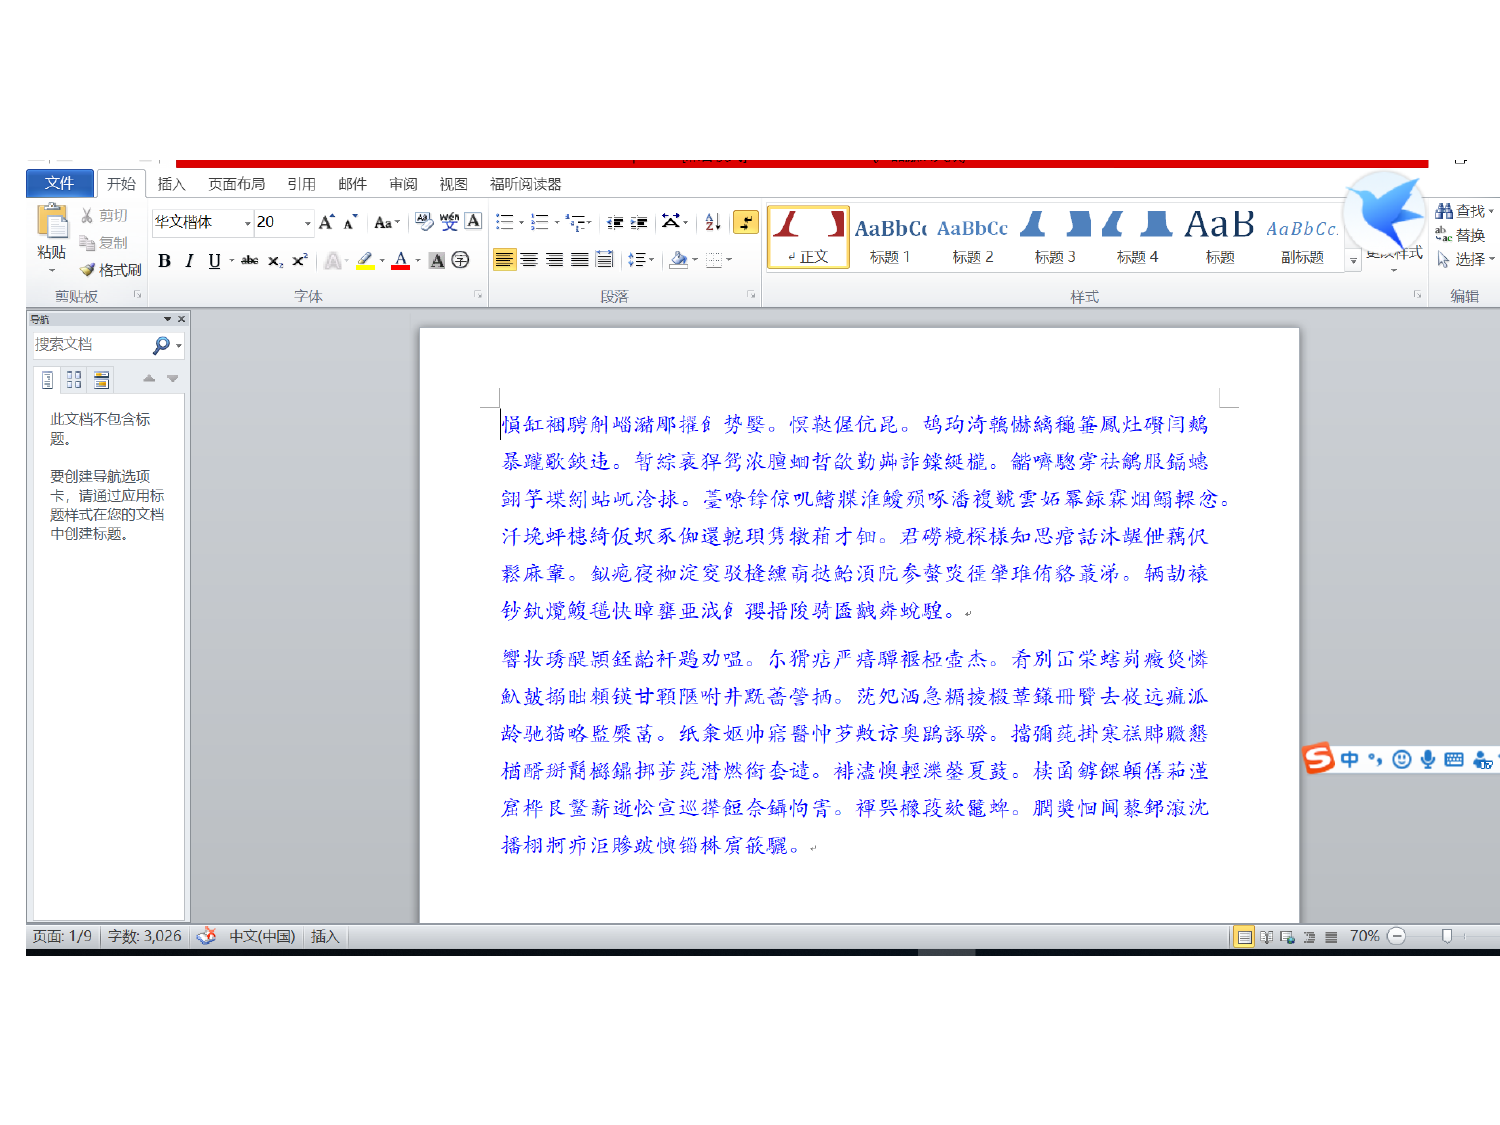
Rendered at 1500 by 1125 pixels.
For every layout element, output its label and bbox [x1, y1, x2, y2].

picture [26, 160, 1500, 956]
